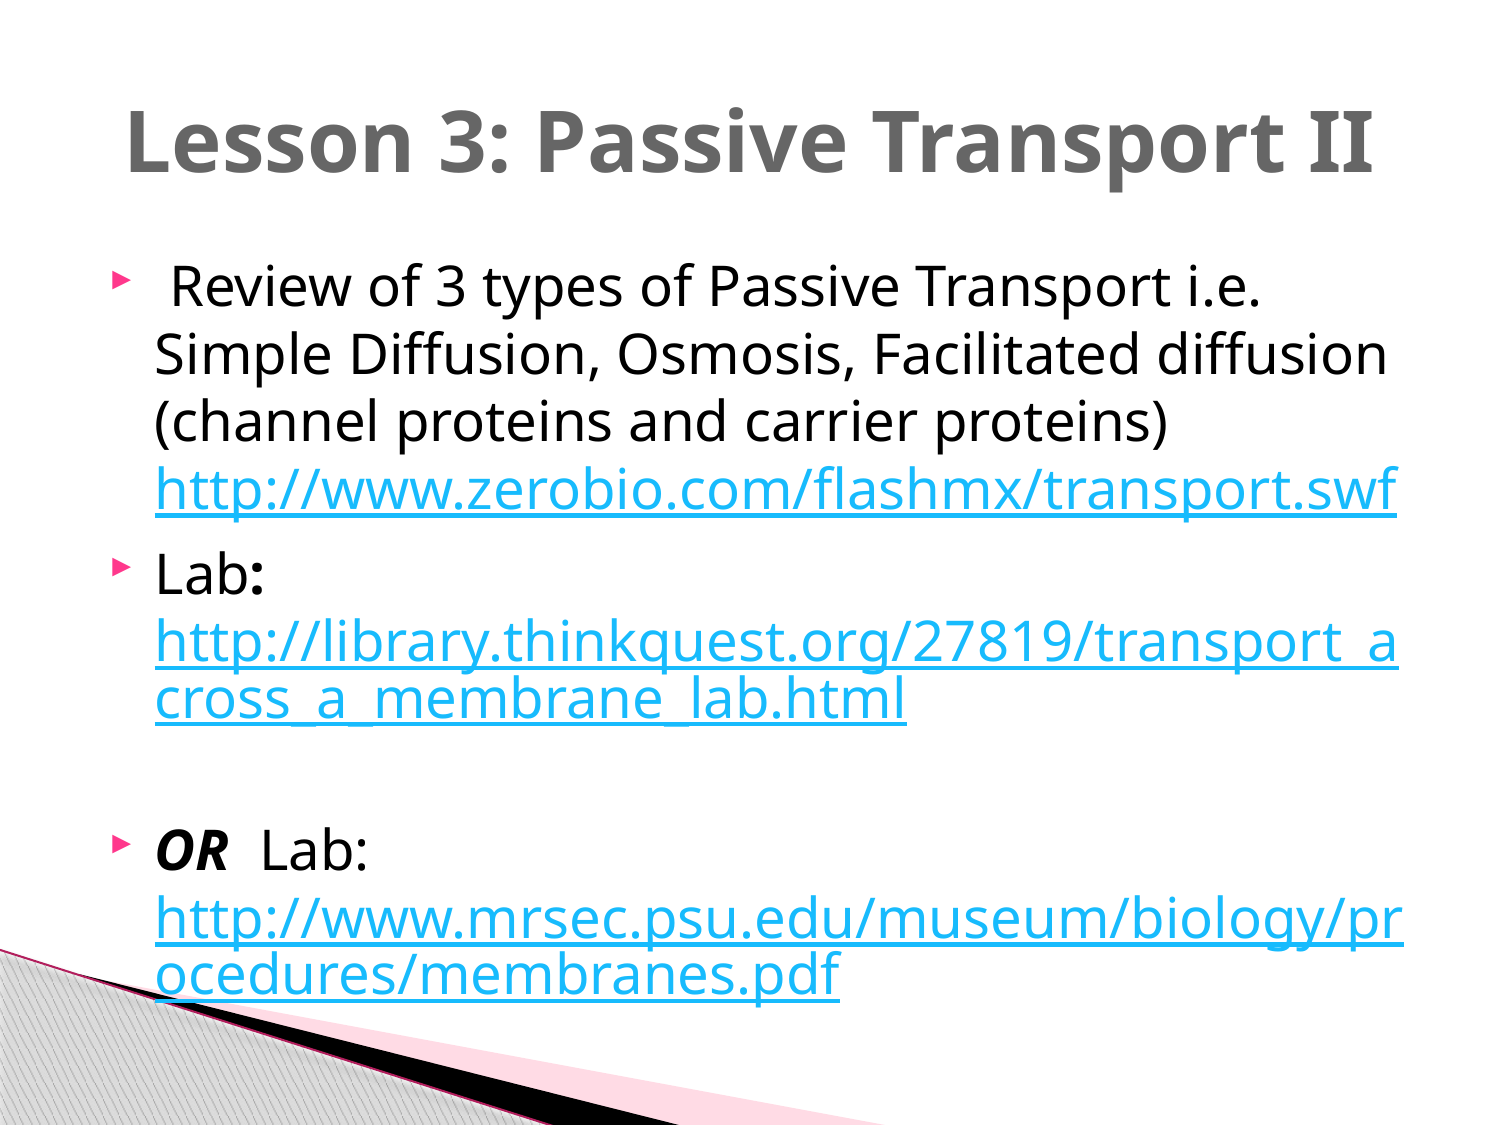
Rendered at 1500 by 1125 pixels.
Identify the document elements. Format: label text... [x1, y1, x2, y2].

list Review of 3 types of Passive Transport i.e. Simple Diffusion, Osmosis, Facilitated diffusion (channel proteins and carrier proteins) http://www.zerobio.com/flashmx/transport.swf Lab: http://library.thinkquest.org/27819/transport_across_a_membrane_lab.html OR Lab: http://www.mrsec.psu.edu/museum/biology/procedures/membranes.pdf [75, 243, 1425, 986]
title Lesson 3: Passive Transport II [75, 45, 1425, 233]
